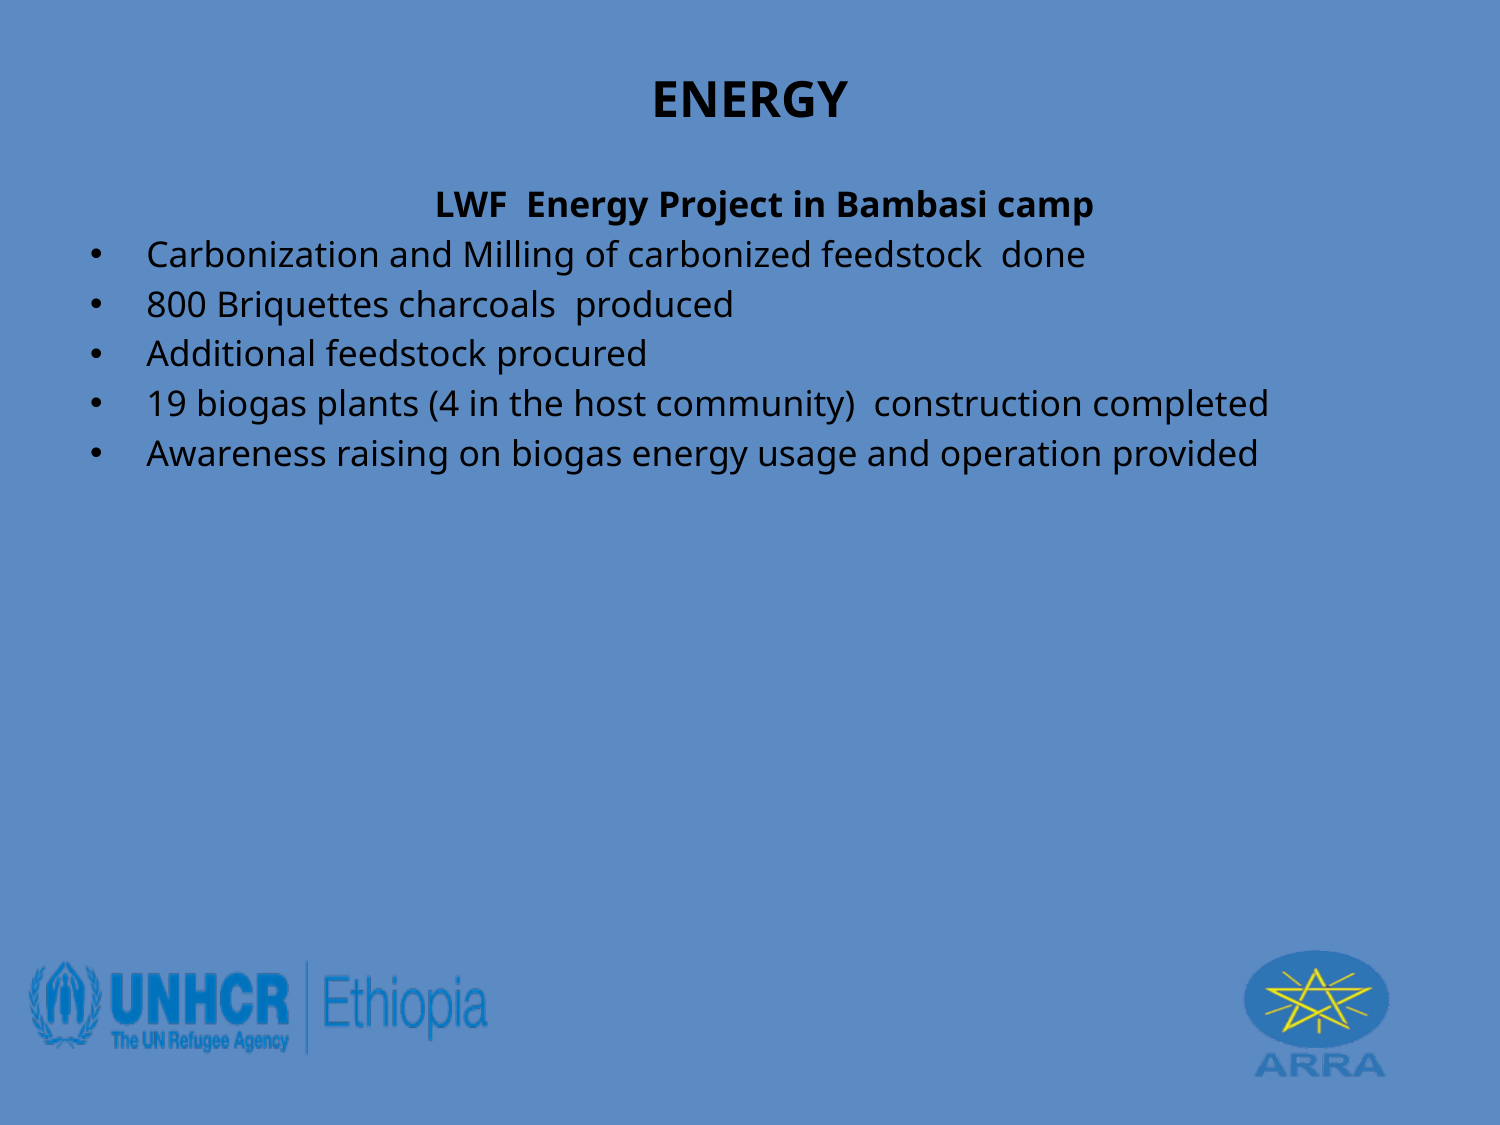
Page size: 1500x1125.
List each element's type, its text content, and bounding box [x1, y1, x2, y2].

title ENERGY [75, 45, 1425, 150]
picture [1224, 949, 1413, 1104]
list LWF Energy Project in Bambasi camp Carbonization and Milling of carbonized feedstock done 800 Briquettes charcoals produced Additional feedstock procured 19 biogas plants (4 in the host community) construction completed Awareness raising on biogas energy usage and operation provided [75, 174, 1425, 1005]
picture [0, 912, 488, 1104]
